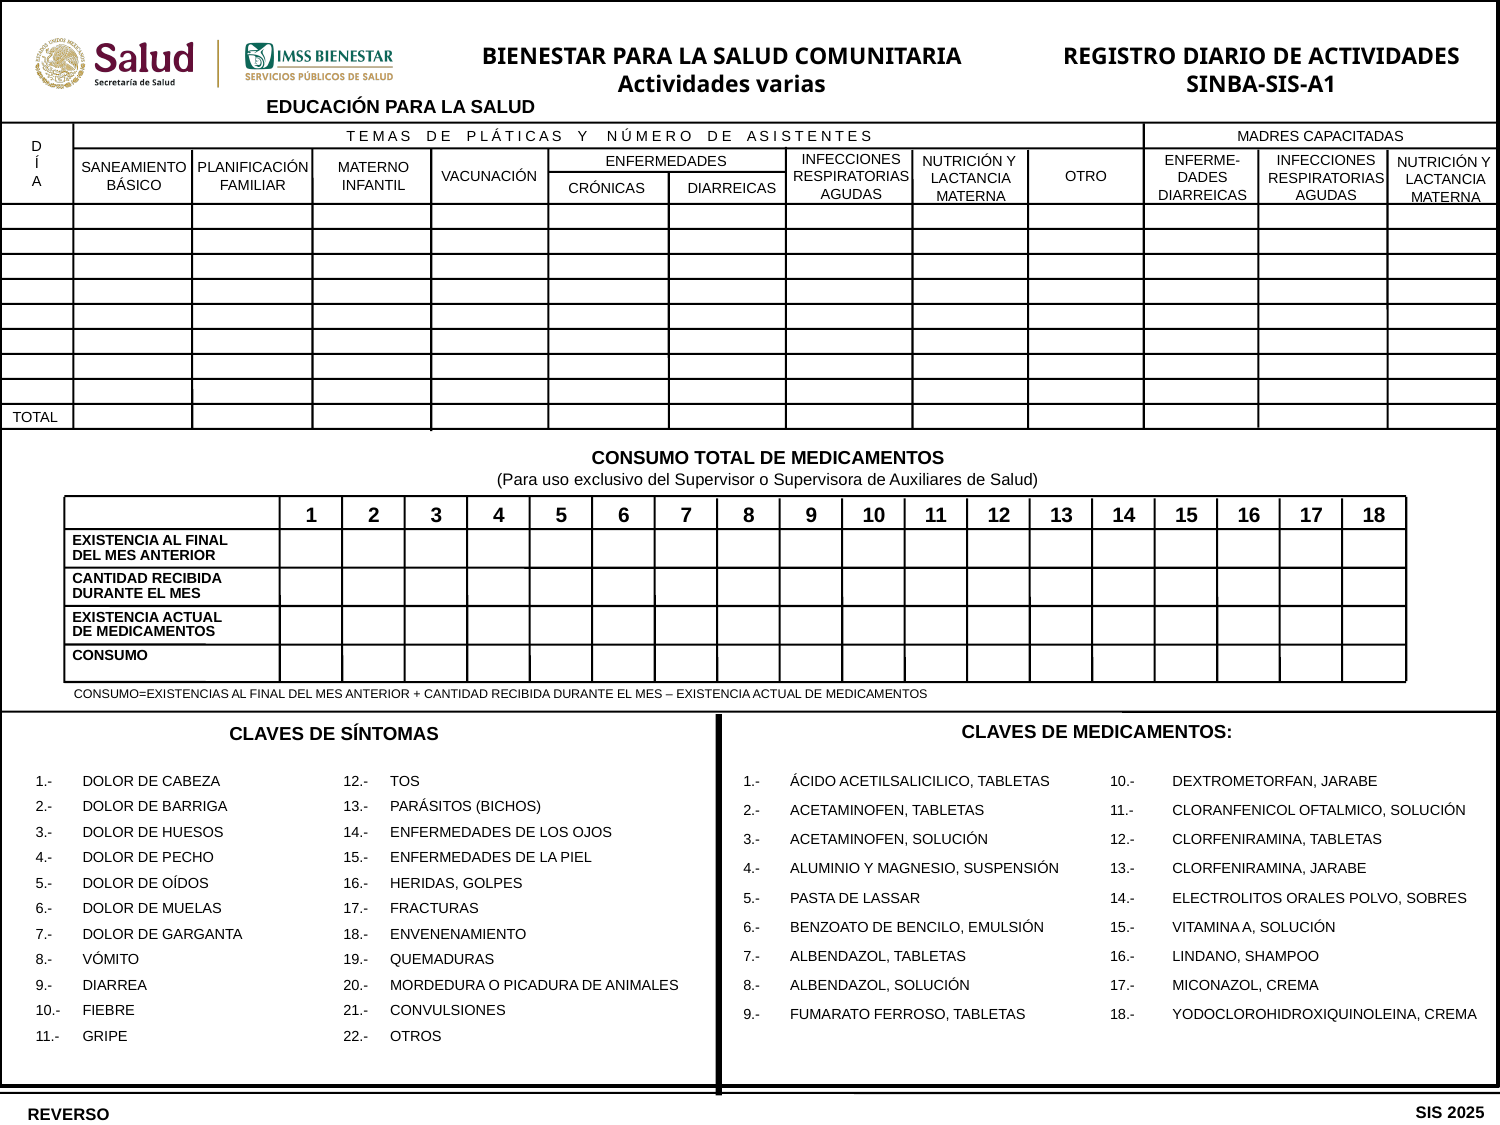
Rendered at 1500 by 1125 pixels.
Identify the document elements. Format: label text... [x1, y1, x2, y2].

text_box REGISTRO DIARIO DE ACTIVIDADES SINBA-SIS-A1 [1026, 34, 1497, 105]
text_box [0, 119, 1500, 434]
text_box SIS 2025 [1368, 1094, 1500, 1125]
picture [35, 38, 394, 89]
text_box BIENESTAR PARA LA SALUD COMUNITARIA Actividades varias [441, 34, 1003, 105]
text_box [55, 493, 1408, 709]
text_box [0, 441, 1499, 1087]
text_box [0, 0, 1499, 118]
text_box REVERSO [12, 1096, 132, 1125]
